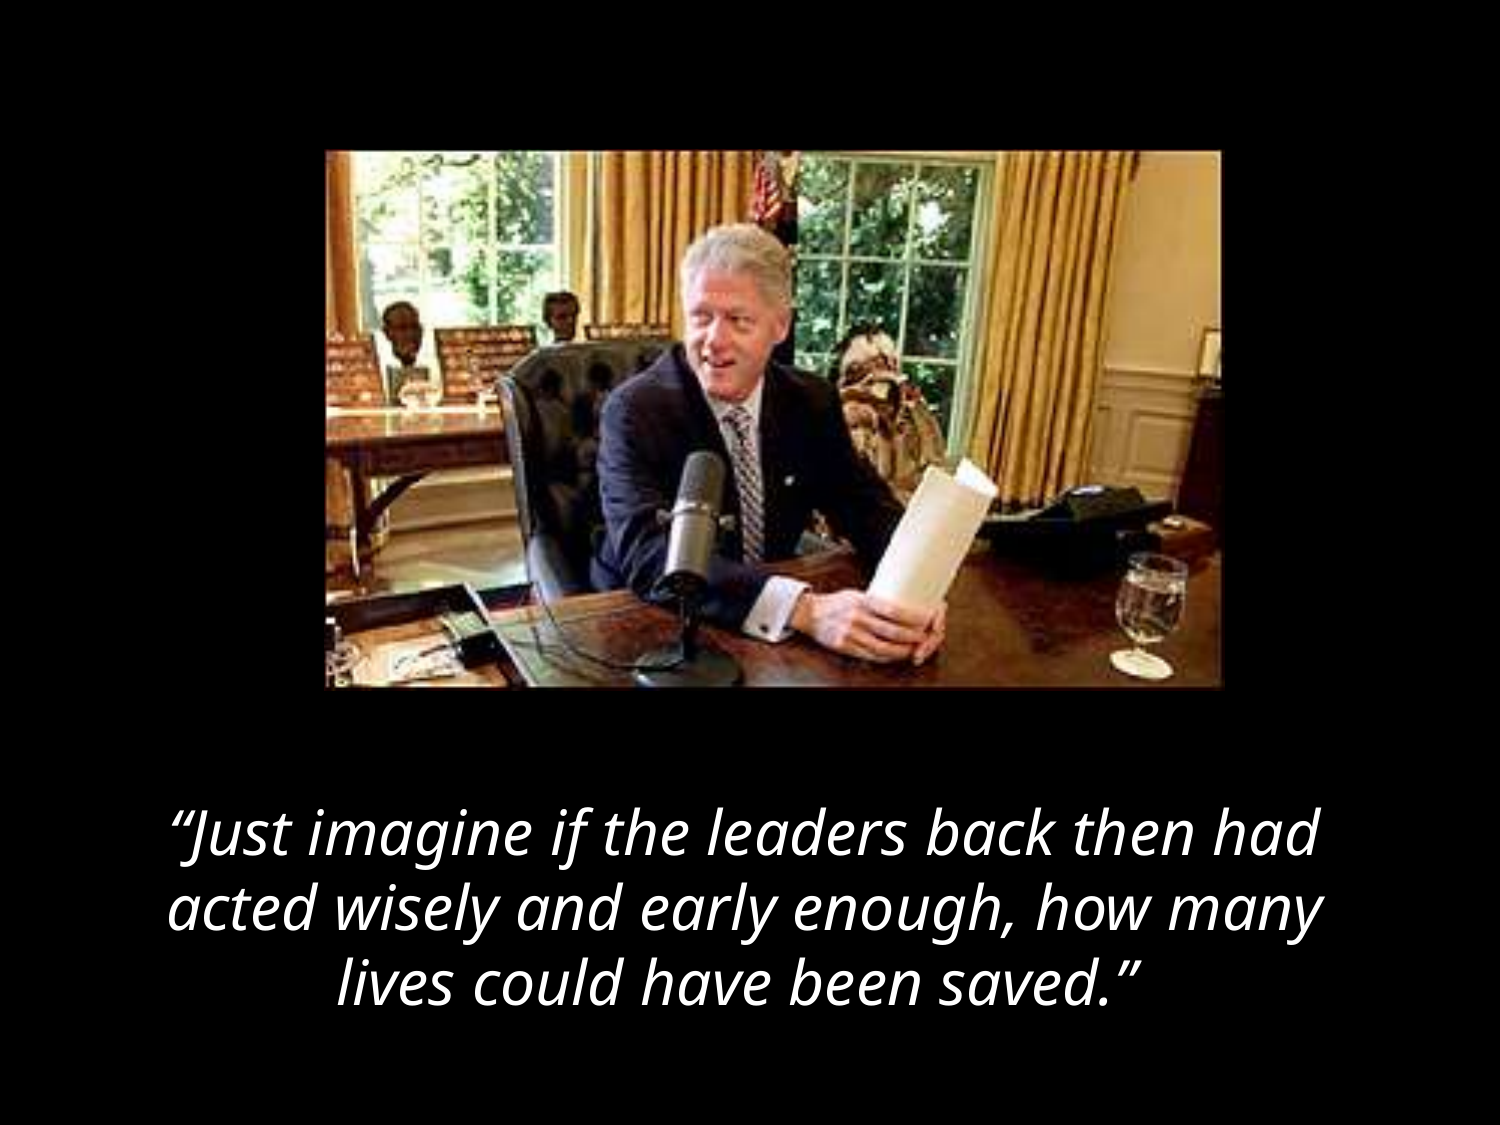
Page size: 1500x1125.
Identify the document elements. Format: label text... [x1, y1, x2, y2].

text_box “Just imagine if the leaders back then had acted wisely and early enough, how many lives could have been saved.” [99, 784, 1392, 1026]
picture [324, 149, 1226, 691]
